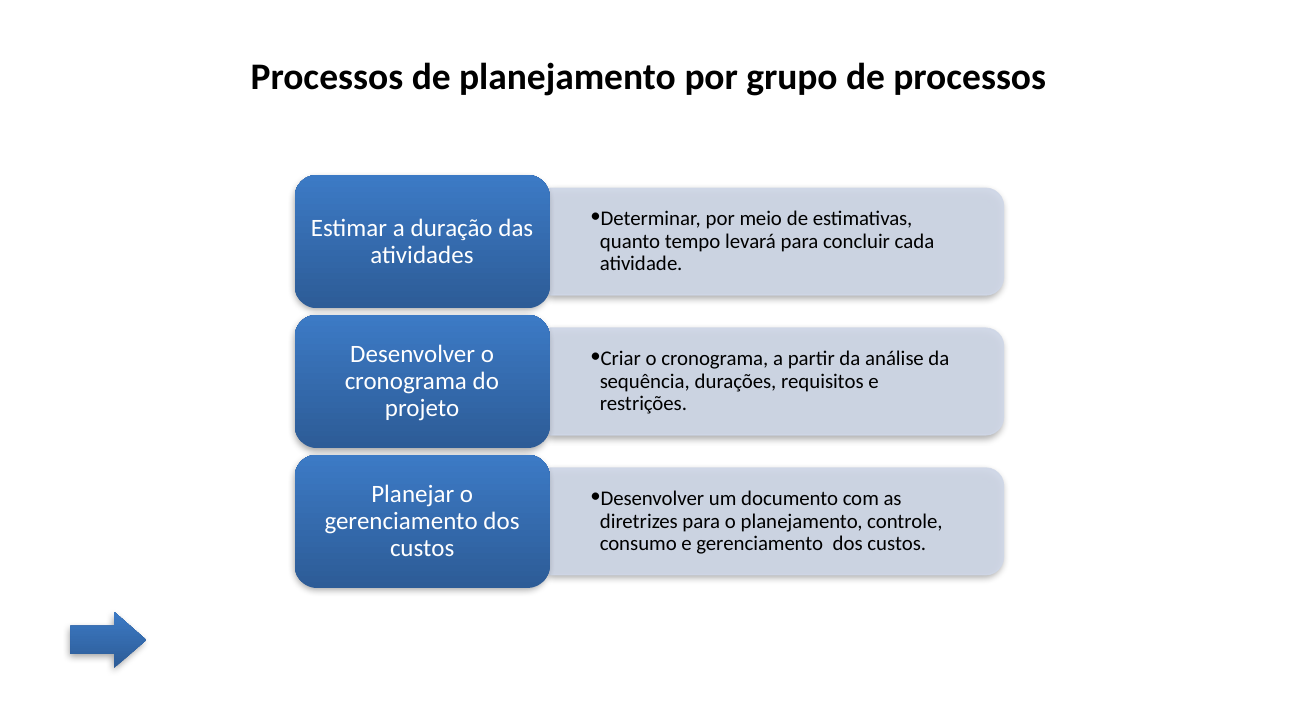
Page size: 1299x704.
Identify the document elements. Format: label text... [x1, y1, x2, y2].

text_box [294, 174, 1004, 589]
text_box [70, 611, 147, 669]
text_box Processos de planejamento por grupo de processos [0, 44, 1299, 106]
